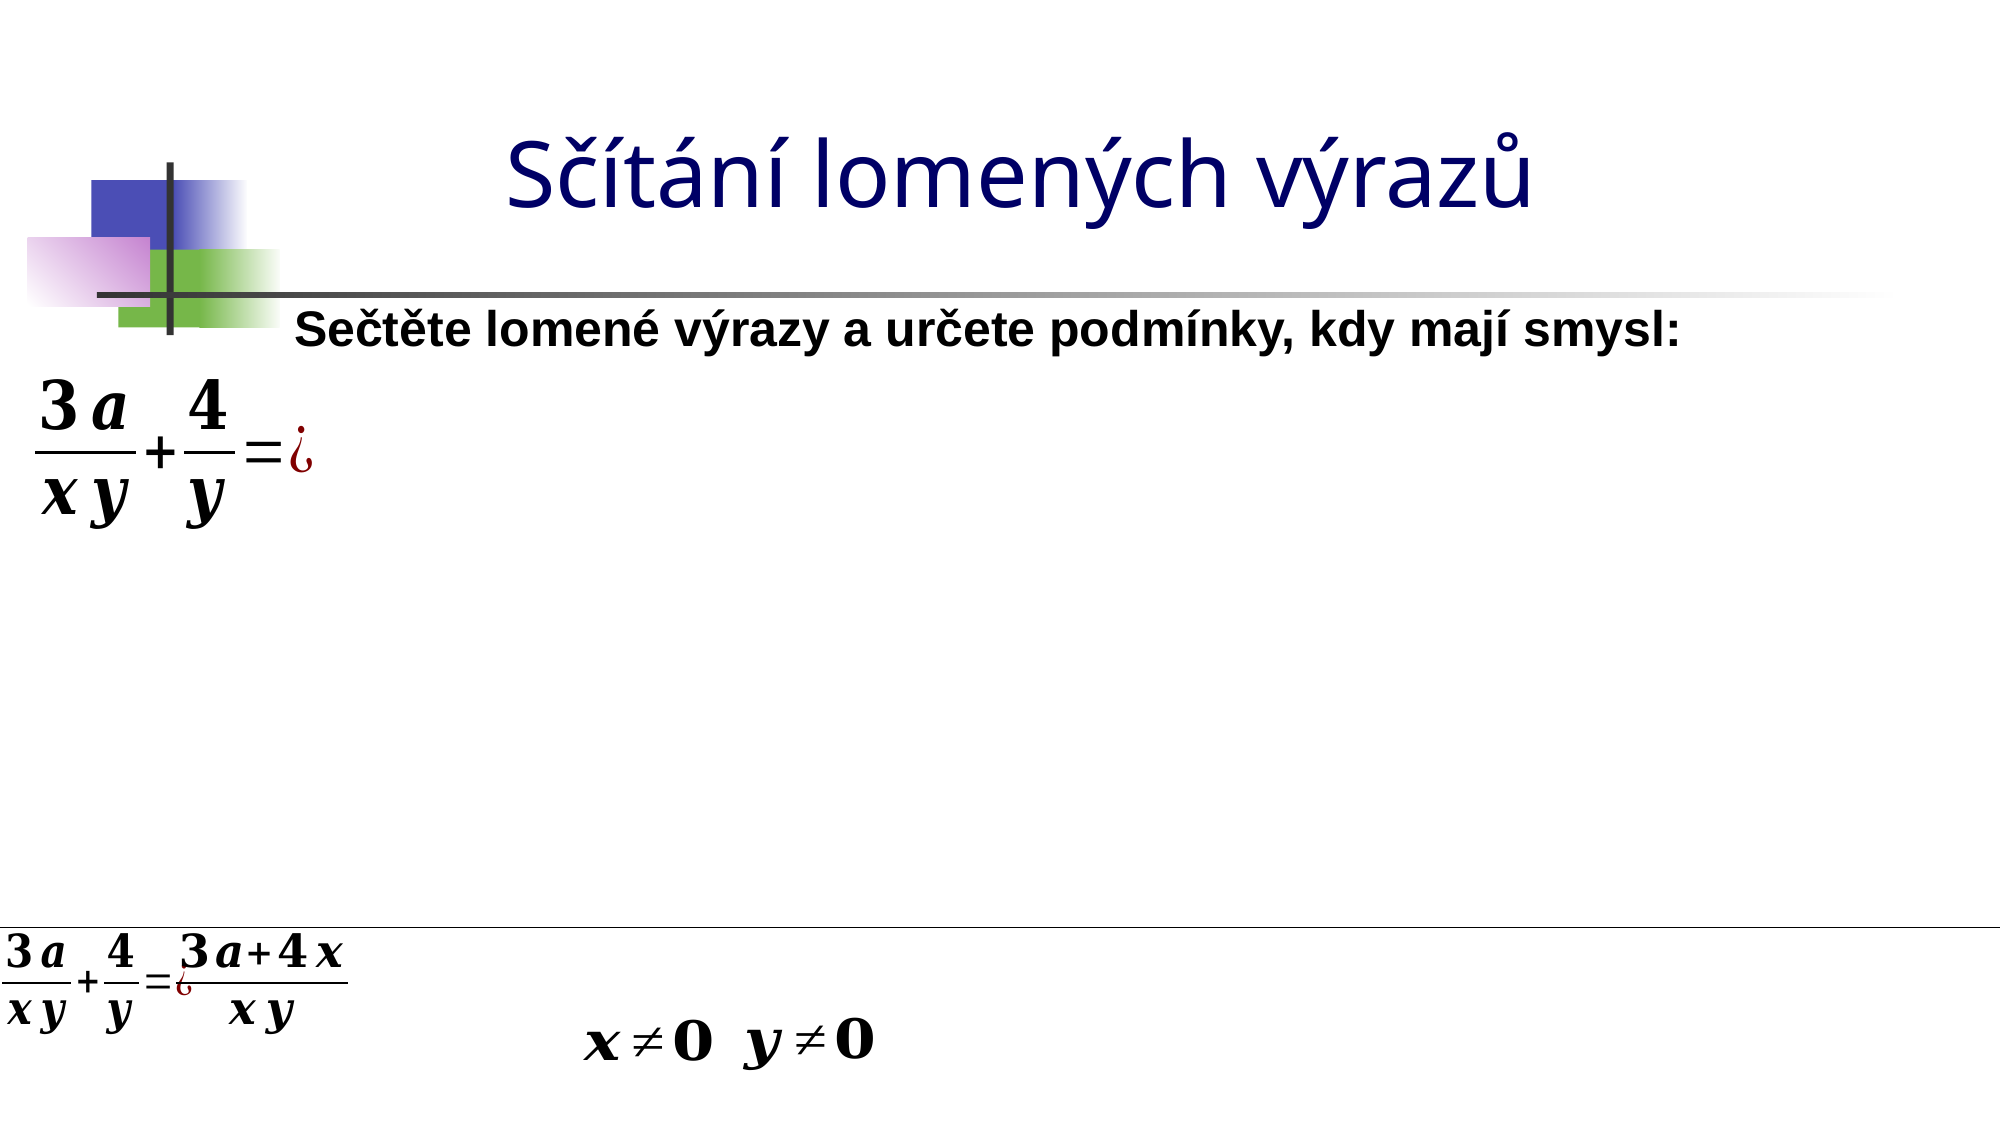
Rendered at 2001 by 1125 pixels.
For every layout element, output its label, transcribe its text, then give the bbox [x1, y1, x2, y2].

text_box Sčítání lomených výrazů [416, 113, 1626, 228]
text_box Sečtěte lomené výrazy a určete podmínky, kdy mají smysl: [279, 290, 1760, 362]
